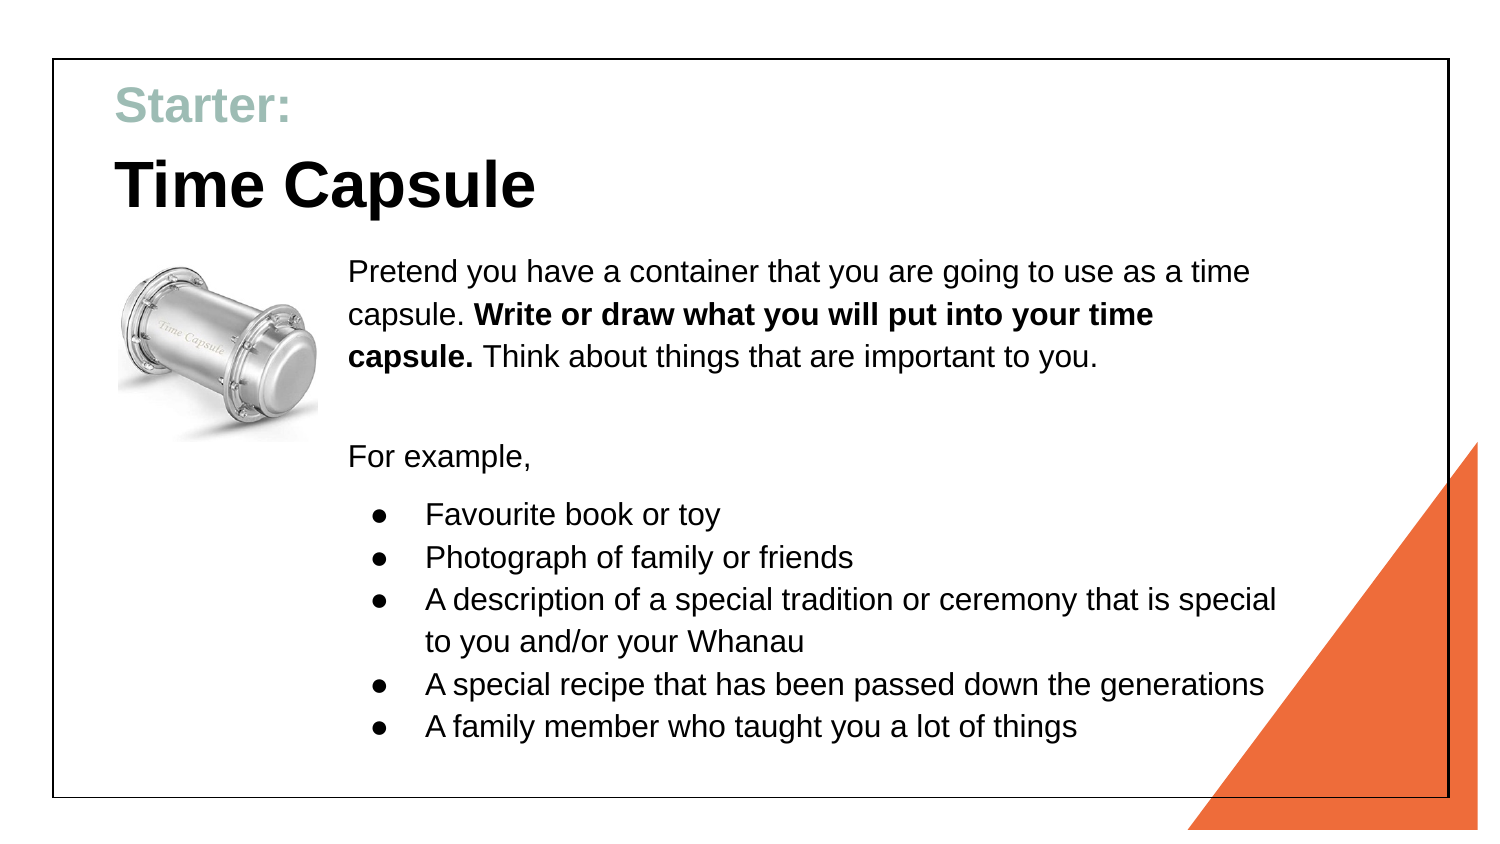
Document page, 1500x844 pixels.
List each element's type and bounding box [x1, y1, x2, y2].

picture [52, 58, 1450, 798]
text_box [1187, 441, 1478, 830]
